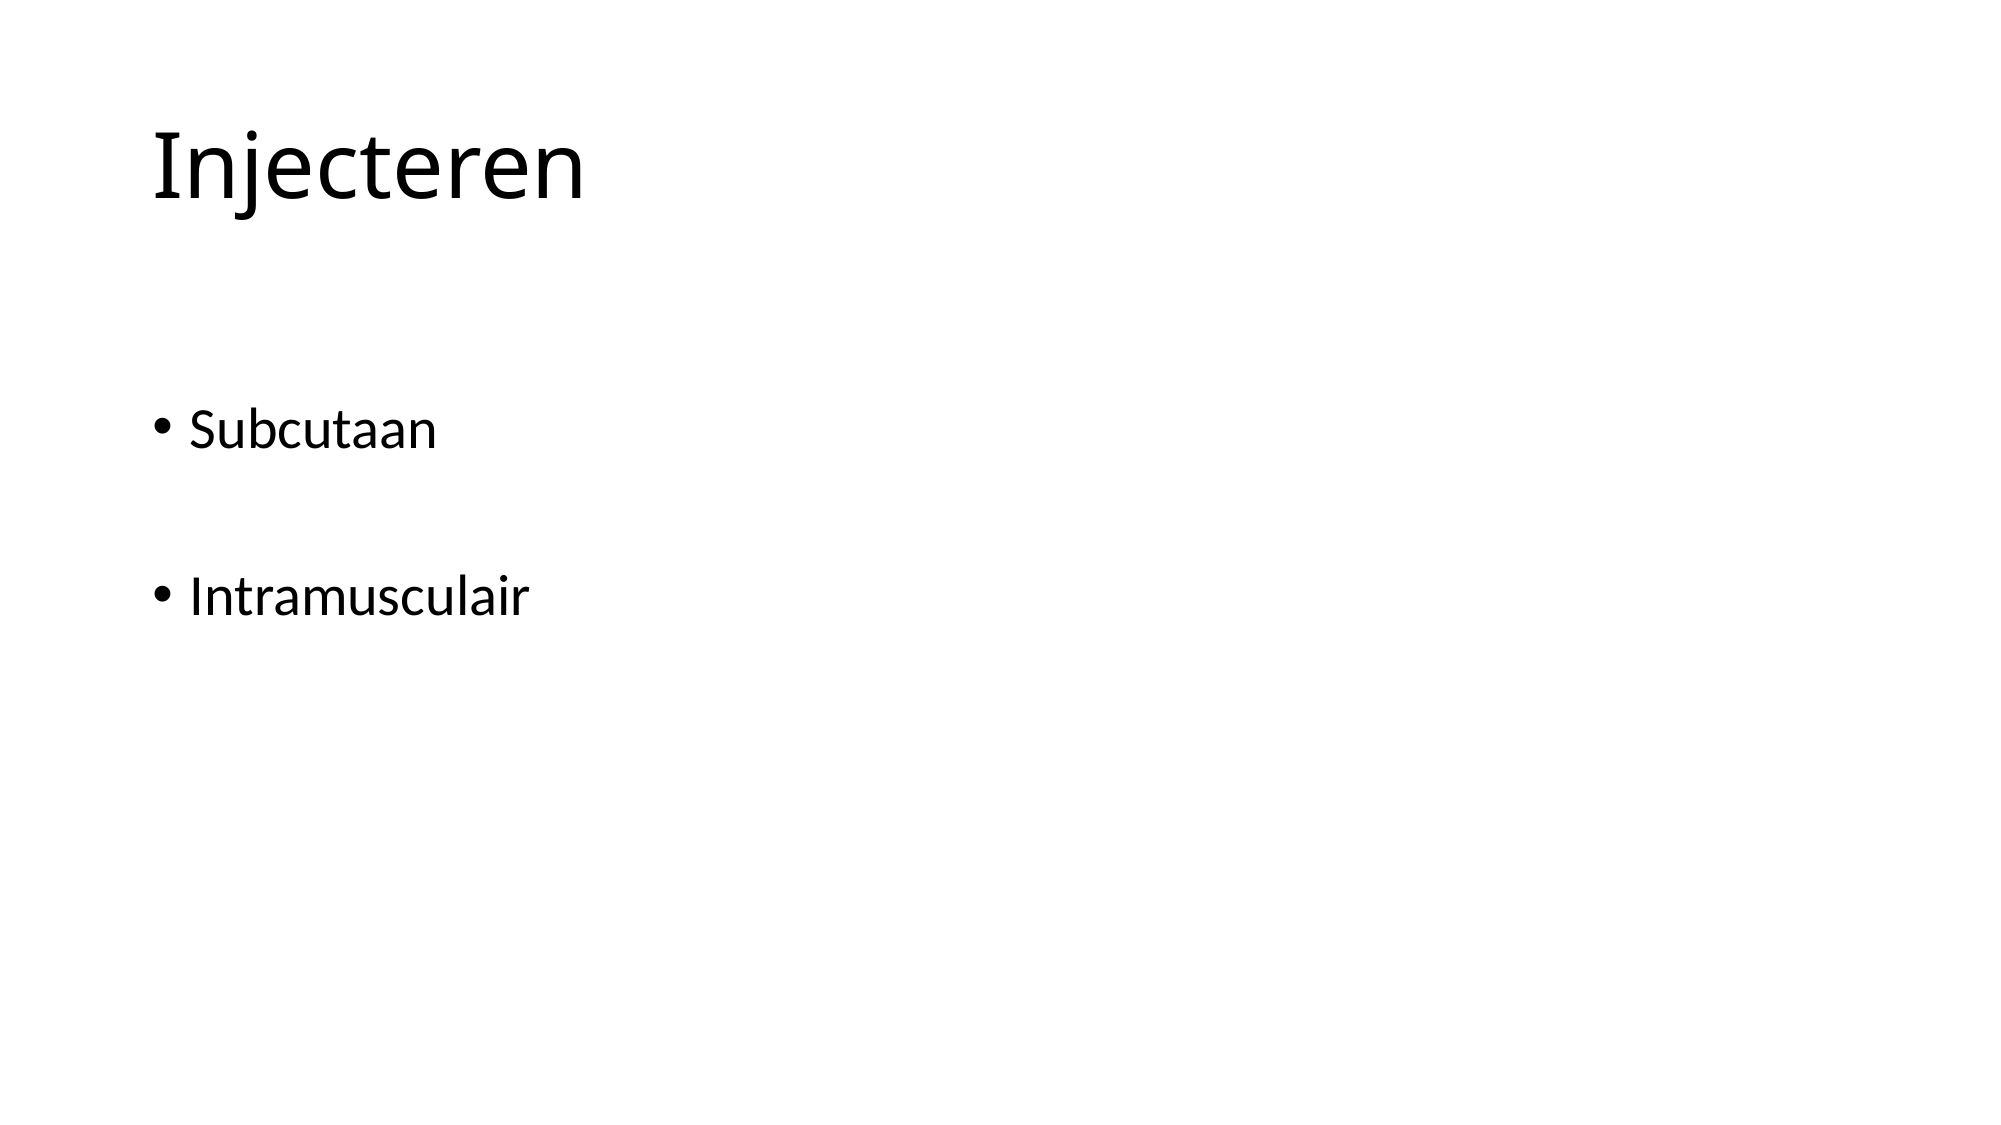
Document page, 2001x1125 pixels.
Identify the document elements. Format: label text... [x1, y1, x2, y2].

list Subcutaan Intramusculair [137, 299, 1863, 1014]
title Injecteren [137, 59, 1863, 278]
